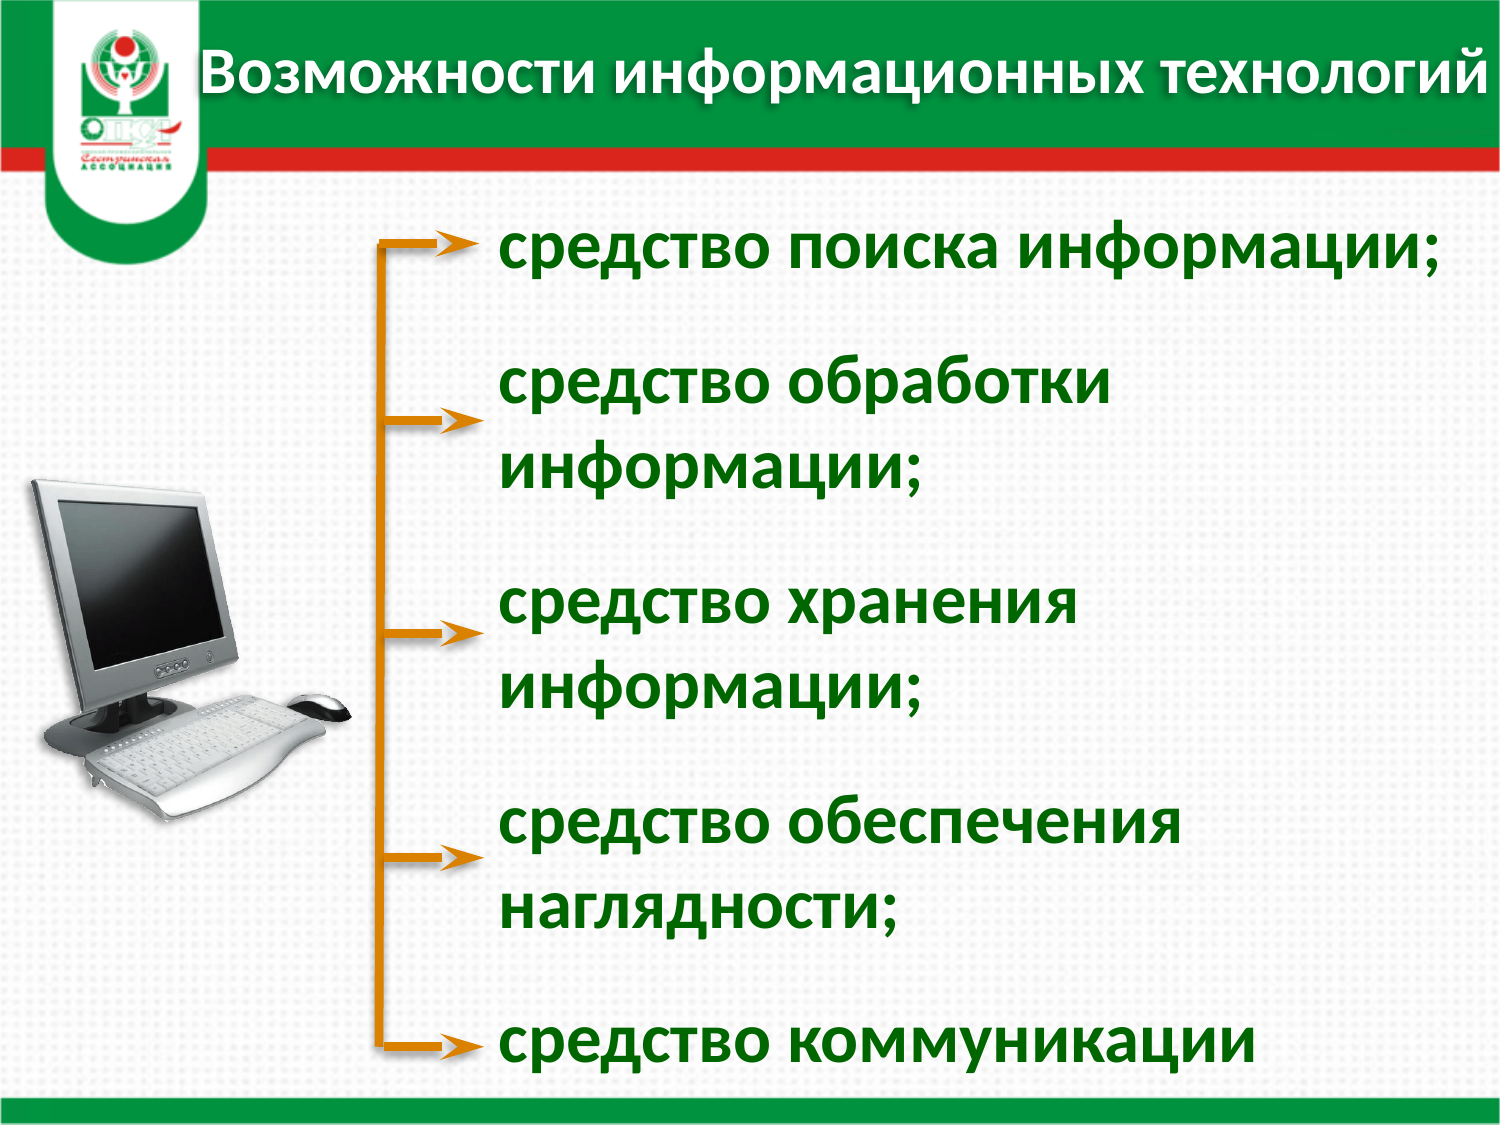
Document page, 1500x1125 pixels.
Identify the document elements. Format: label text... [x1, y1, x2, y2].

picture [0, 0, 1500, 1125]
text_box Возможности информационных технологий [148, 19, 1500, 114]
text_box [378, 250, 382, 1047]
text_box средство поиска информации; средство обработки информации; средство хранения информации; средство обеспечения наглядности; средство коммуникации [484, 190, 1489, 1085]
